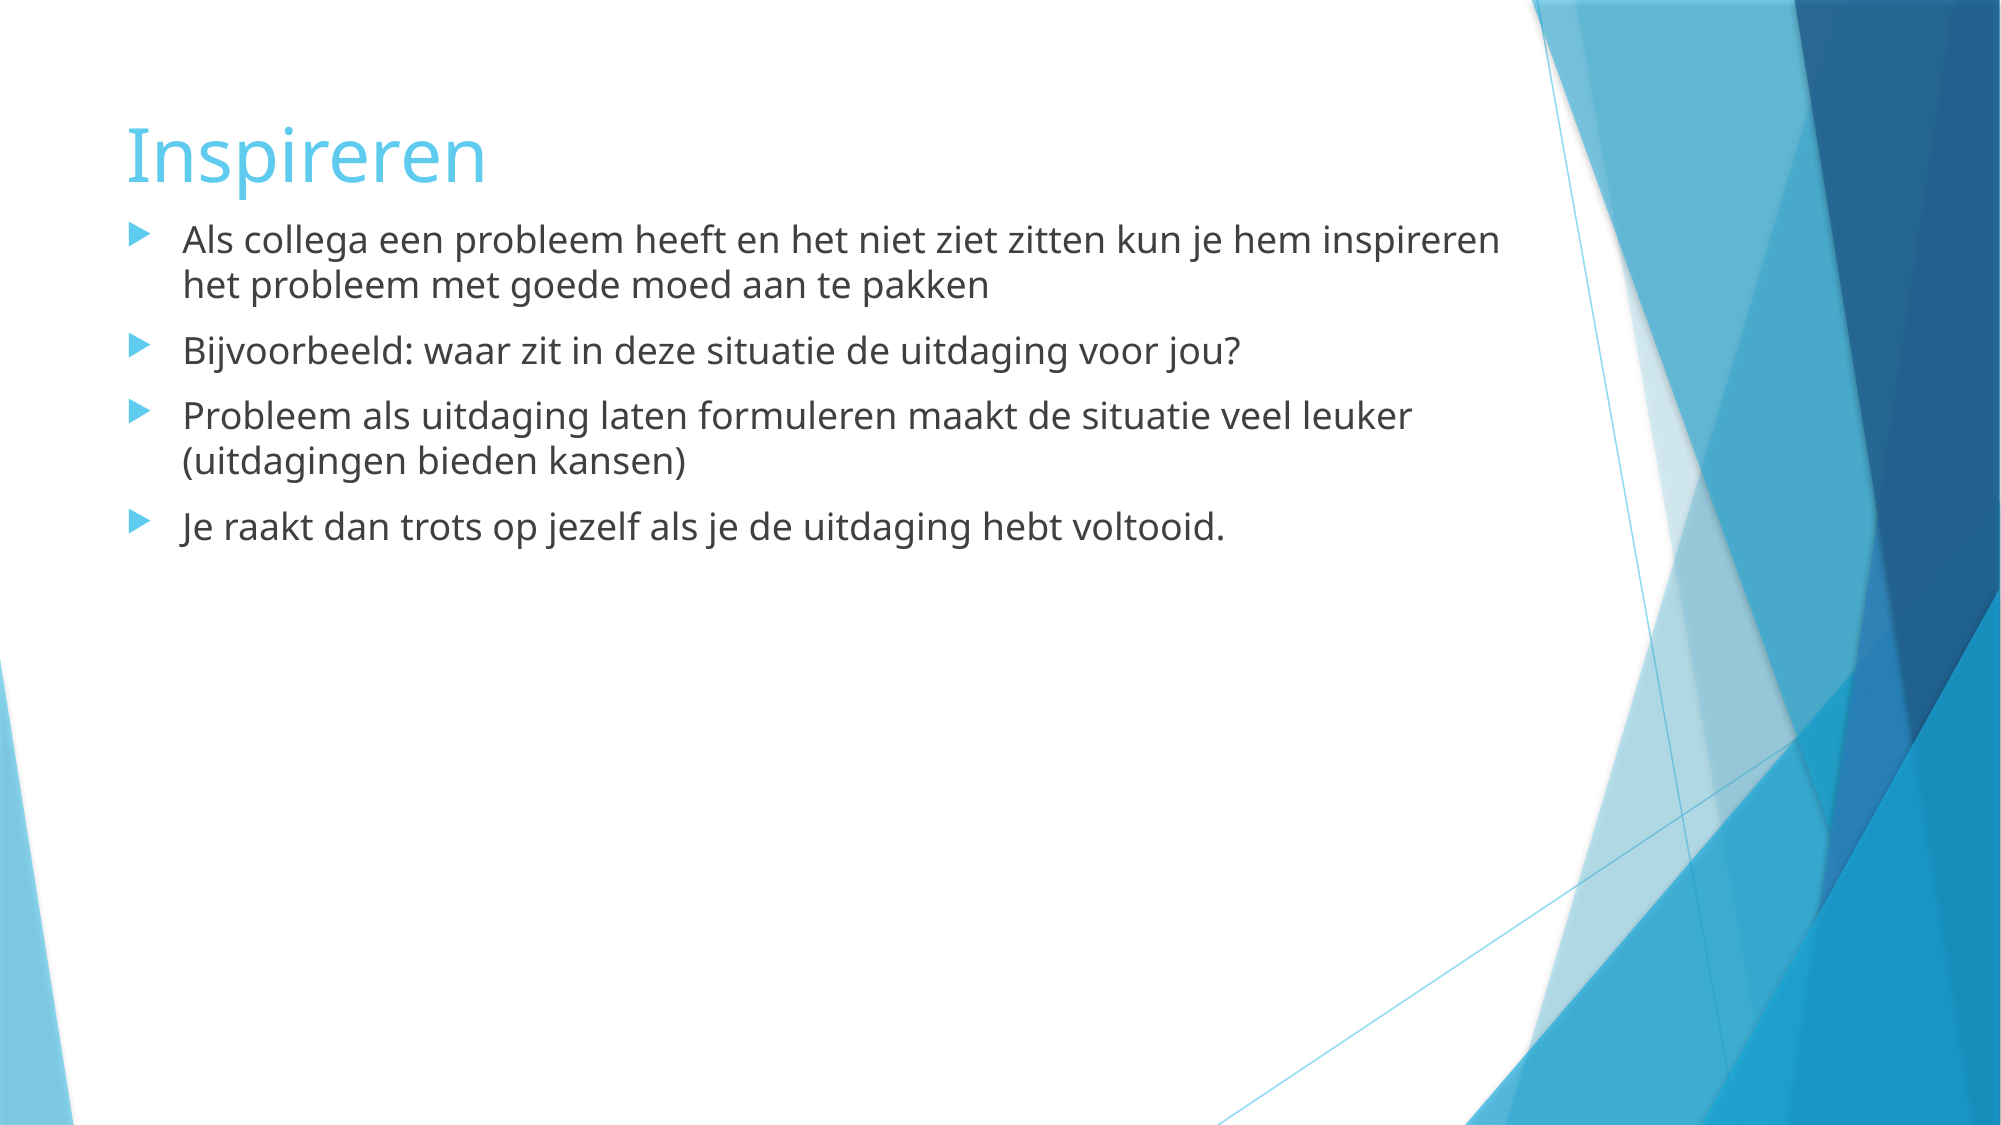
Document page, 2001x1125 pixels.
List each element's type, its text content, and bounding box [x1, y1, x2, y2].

list Als collega een probleem heeft en het niet ziet zitten kun je hem inspireren het probleem met goede moed aan te pakken Bijvoorbeeld: waar zit in deze situatie de uitdaging voor jou? Probleem als uitdaging laten formuleren maakt de situatie veel leuker (uitdagingen bieden kansen) Je raakt dan trots op jezelf als je de uitdaging hebt voltooid. [111, 208, 1522, 845]
title Inspireren [111, 99, 1522, 208]
